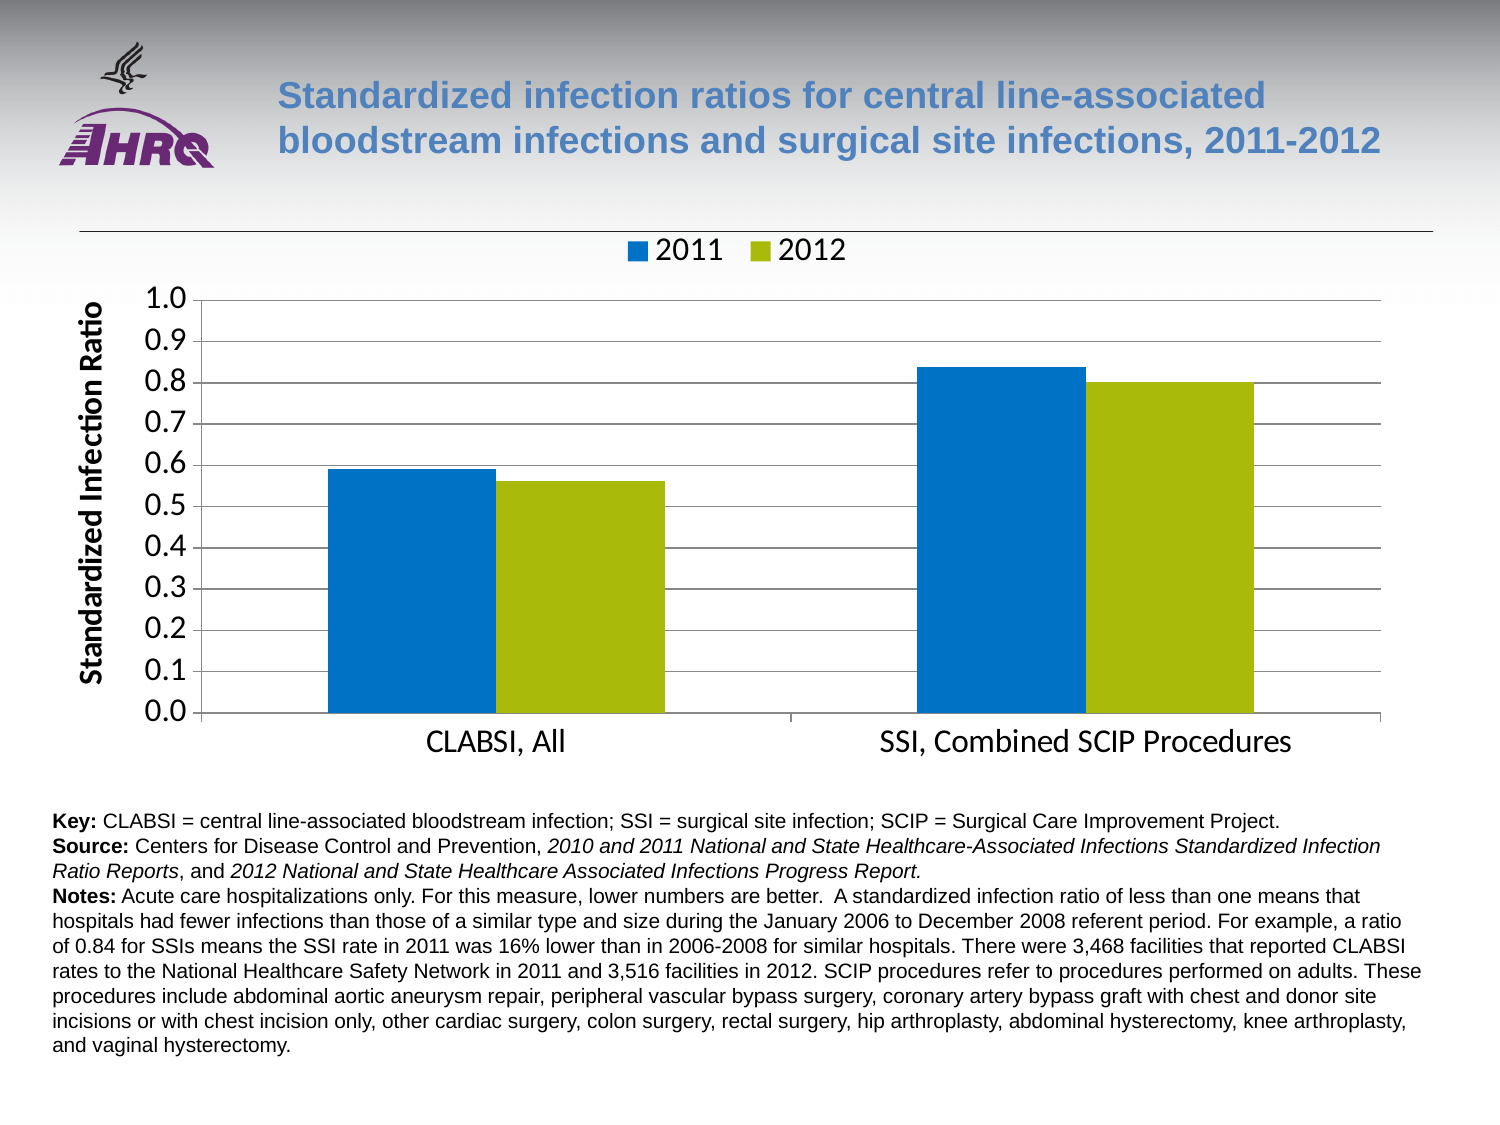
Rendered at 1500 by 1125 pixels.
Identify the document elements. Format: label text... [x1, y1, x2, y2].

title Standardized infection ratios for central line-associated bloodstream infections and surgical site infections, 2011-2012 [262, 45, 1425, 188]
text_box Key: CLABSI = central line-associated bloodstream infection; SSI = surgical site infection; SCIP = Surgical Care Improvement Project. Source: Centers for Disease Control and Prevention, 2010 and 2011 National and State Healthcare-Associated Infections Standardized Infection Ratio Reports, and 2012 National and State Healthcare Associated Infections Progress Report. Notes: Acute care hospitalizations only. For this measure, lower numbers are better. A standardized infection ratio of less than one means that hospitals had fewer infections than those of a similar type and size during the January 2006 to December 2008 referent period. For example, a ratio of 0.84 for SSIs means the SSI rate in 2011 was 16% lower than in 2006-2008 for similar hospitals. There were 3,468 facilities that reported CLABSI rates to the National Healthcare Safety Network in 2011 and 3,516 facilities in 2012. SCIP procedures refer to procedures performed on adults. These procedures include abdominal aortic aneurysm repair, peripheral vascular bypass surgery, coronary artery bypass graft with chest and donor site incisions or with chest incision only, other cardiac surgery, colon surgery, rectal surgery, hip arthroplasty, abdominal hysterectomy, knee arthroplasty, and vaginal hysterectomy. [37, 799, 1438, 1110]
picture [0, 0, 1500, 1125]
chart [62, 224, 1413, 801]
